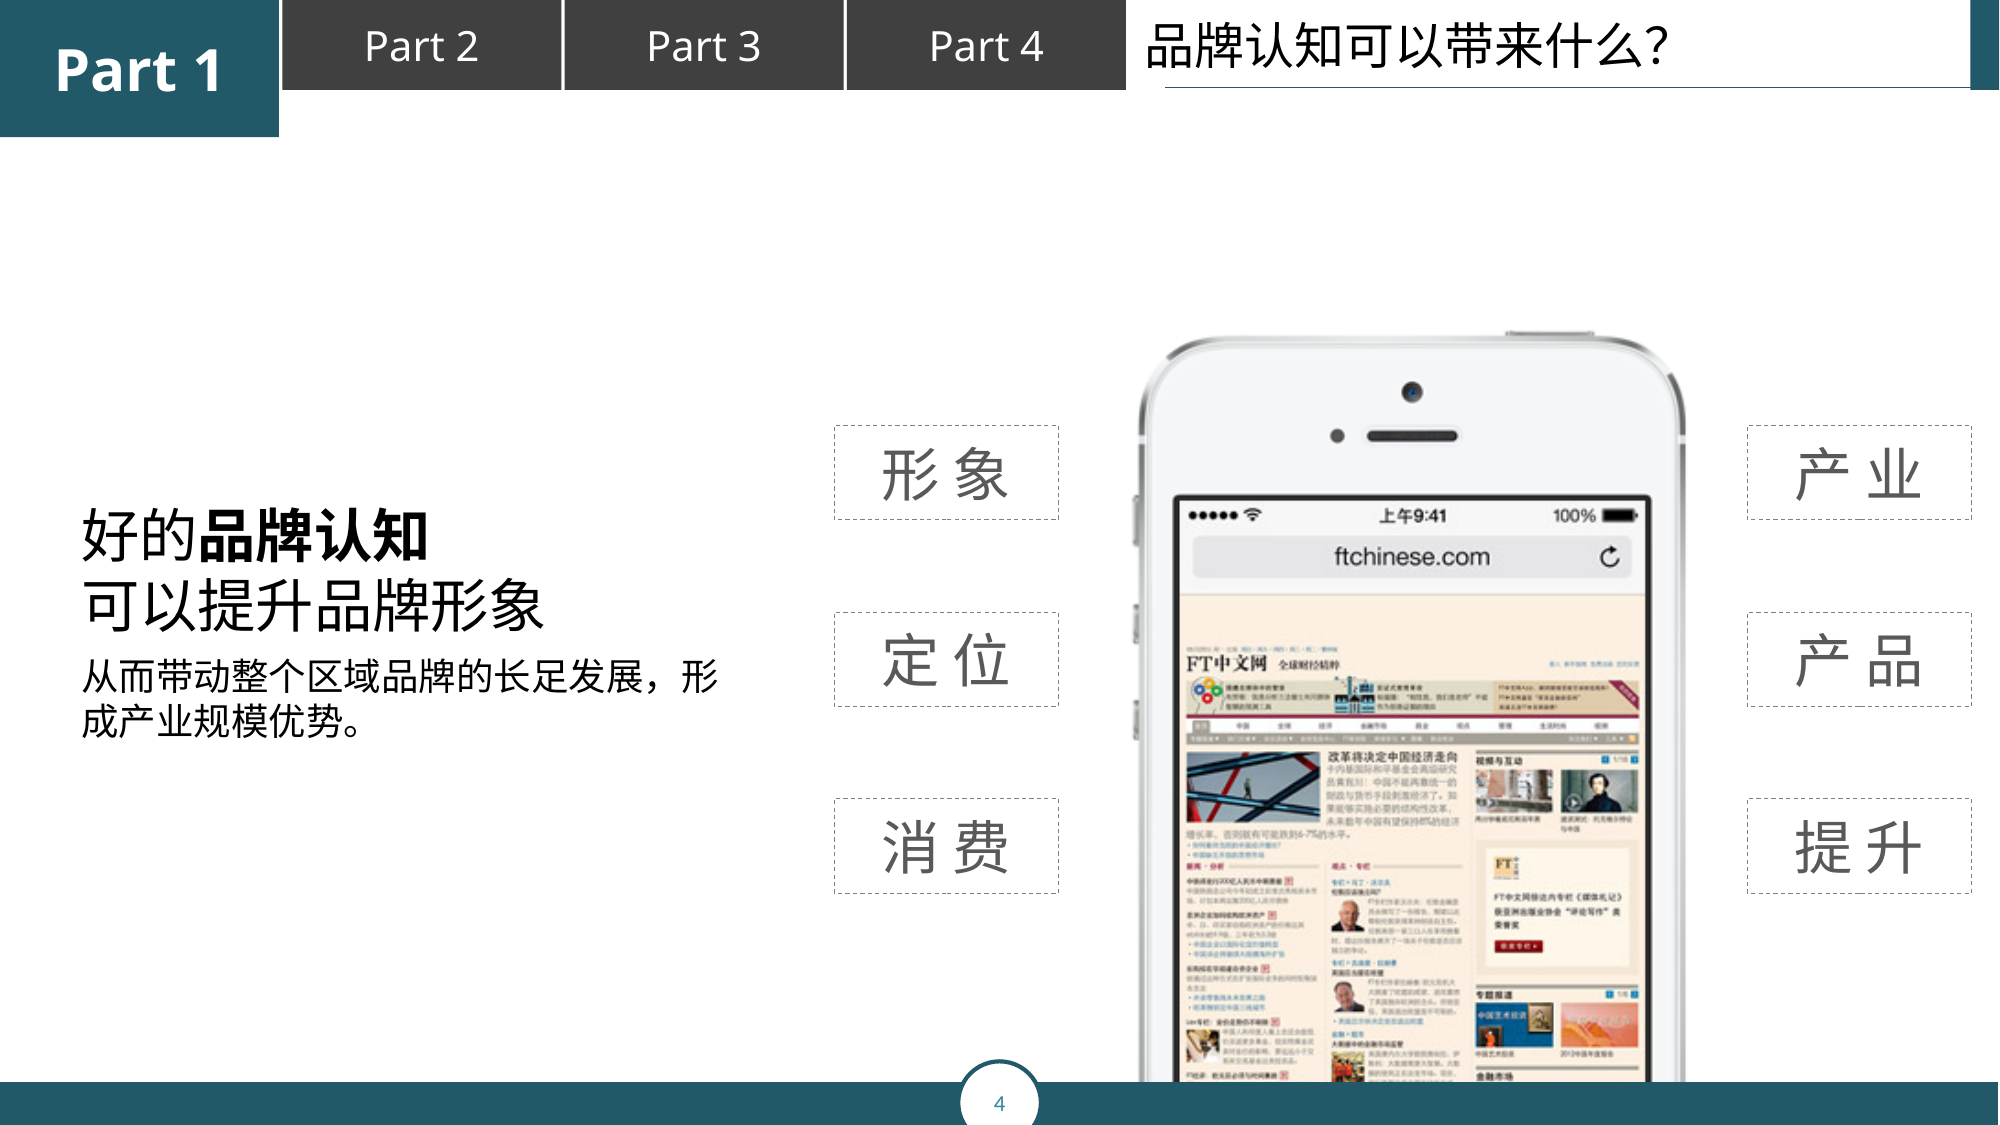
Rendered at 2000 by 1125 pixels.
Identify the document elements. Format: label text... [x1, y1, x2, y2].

picture [1103, 307, 1730, 1083]
text_box 提 升 [1745, 797, 1974, 895]
text_box 从而带动整个区域品牌的长足发展，形成产业规模优势。 [66, 645, 752, 751]
text_box 形 象 [832, 423, 1061, 522]
text_box 消 费 [832, 797, 1061, 895]
text_box 品牌认知可以带来什么？ [1129, 7, 1957, 82]
text_box 定 位 [832, 610, 1061, 709]
text_box 好的品牌认知 可以提升品牌形象 [66, 491, 752, 645]
text_box 产 品 [1745, 610, 1974, 709]
text_box 产 业 [1745, 423, 1974, 522]
